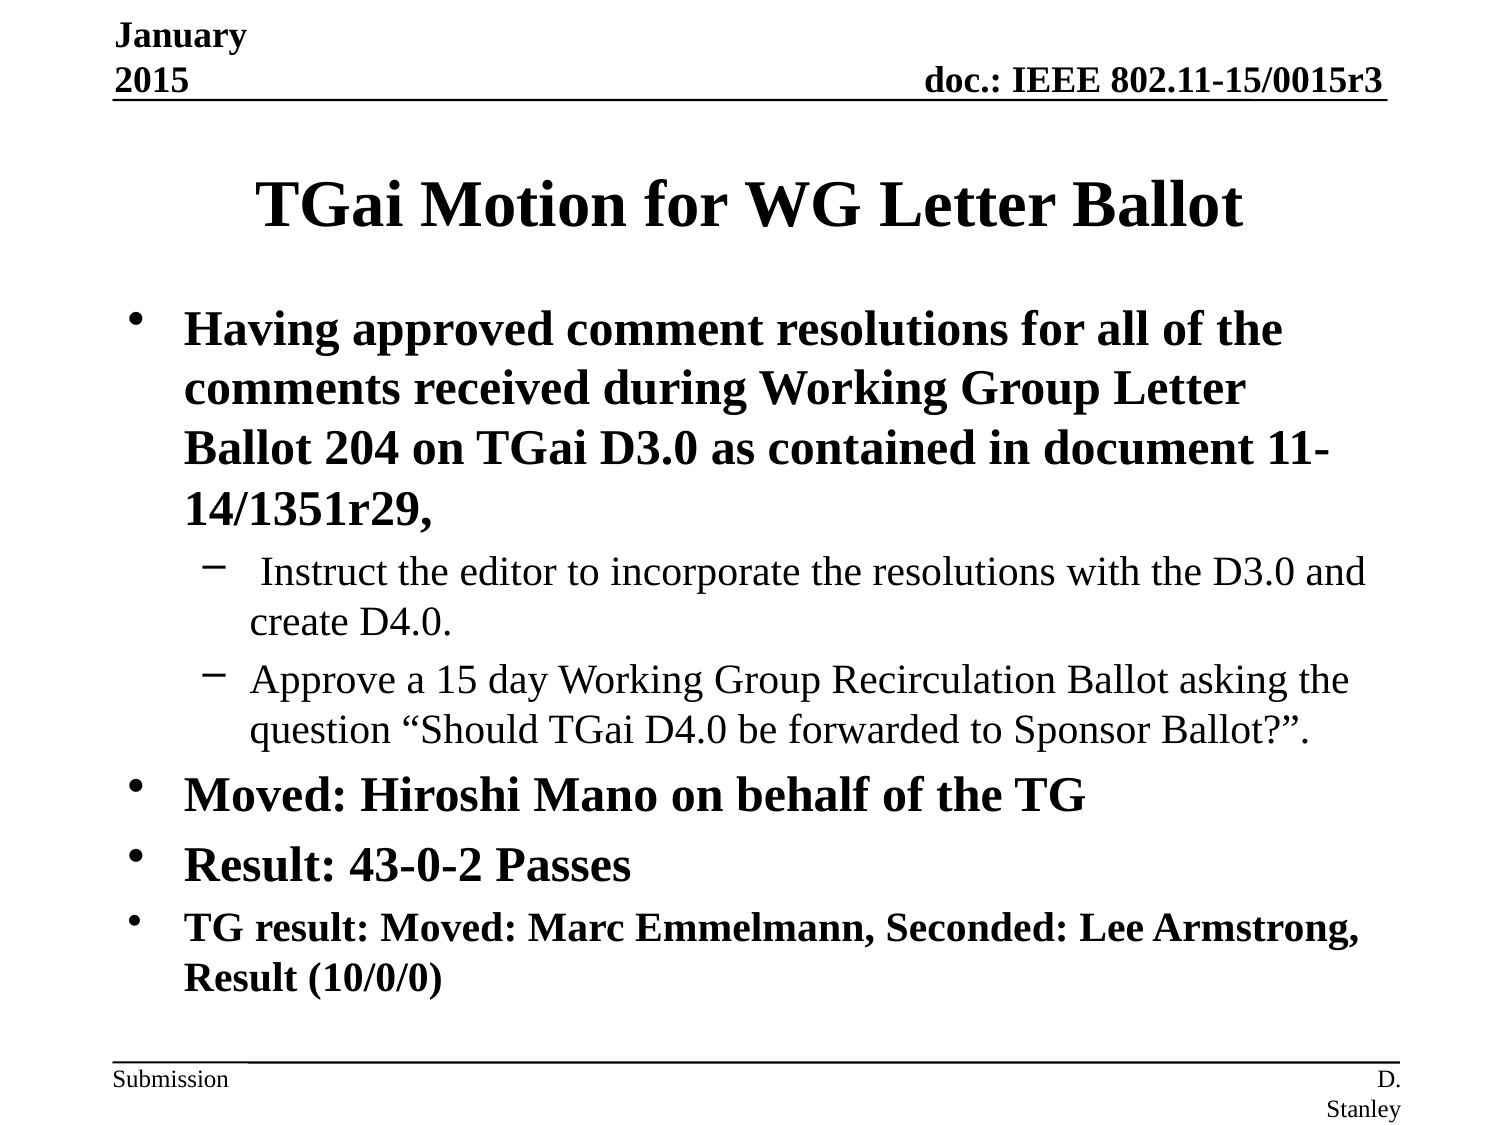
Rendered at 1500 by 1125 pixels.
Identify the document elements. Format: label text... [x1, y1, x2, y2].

footer D. Stanley Aruba Networks [1324, 1061, 1402, 1093]
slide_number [114, 54, 259, 101]
list Having approved comment resolutions for all of the comments received during Working Group Letter Ballot 204 on TGai D3.0 as contained in document 11-14/1351r29, Instruct the editor to incorporate the resolutions with the D3.0 and create D4.0. Approve a 15 day Working Group Recirculation Ballot asking the question “Should TGai D4.0 be forwarded to Sponsor Ballot?”. Moved: Hiroshi Mano on behalf of the TG Result: 43-0-2 Passes TG result: Moved: Marc Emmelmann, Seconded: Lee Armstrong, Result (10/0/0) [112, 287, 1388, 1000]
title TGai Motion for WG Letter Ballot [112, 112, 1388, 287]
